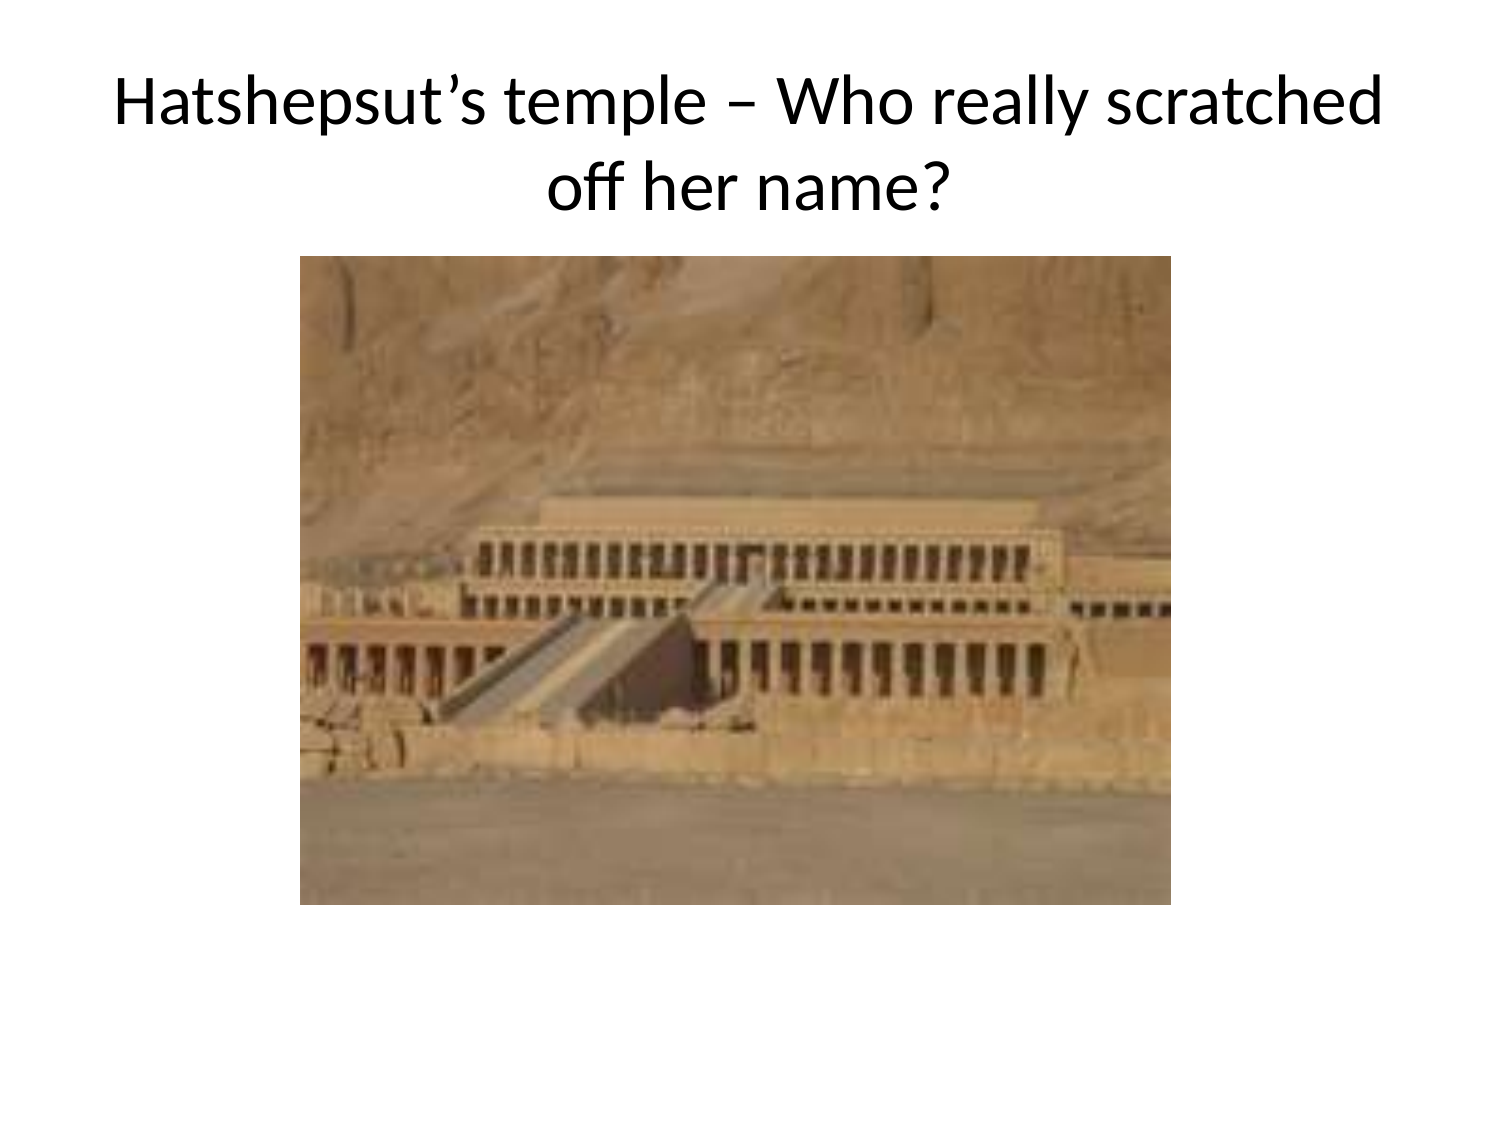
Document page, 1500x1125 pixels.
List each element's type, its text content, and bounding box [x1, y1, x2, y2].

picture [299, 256, 1171, 905]
title Hatshepsut’s temple – Who really scratched off her name? [75, 45, 1425, 233]
